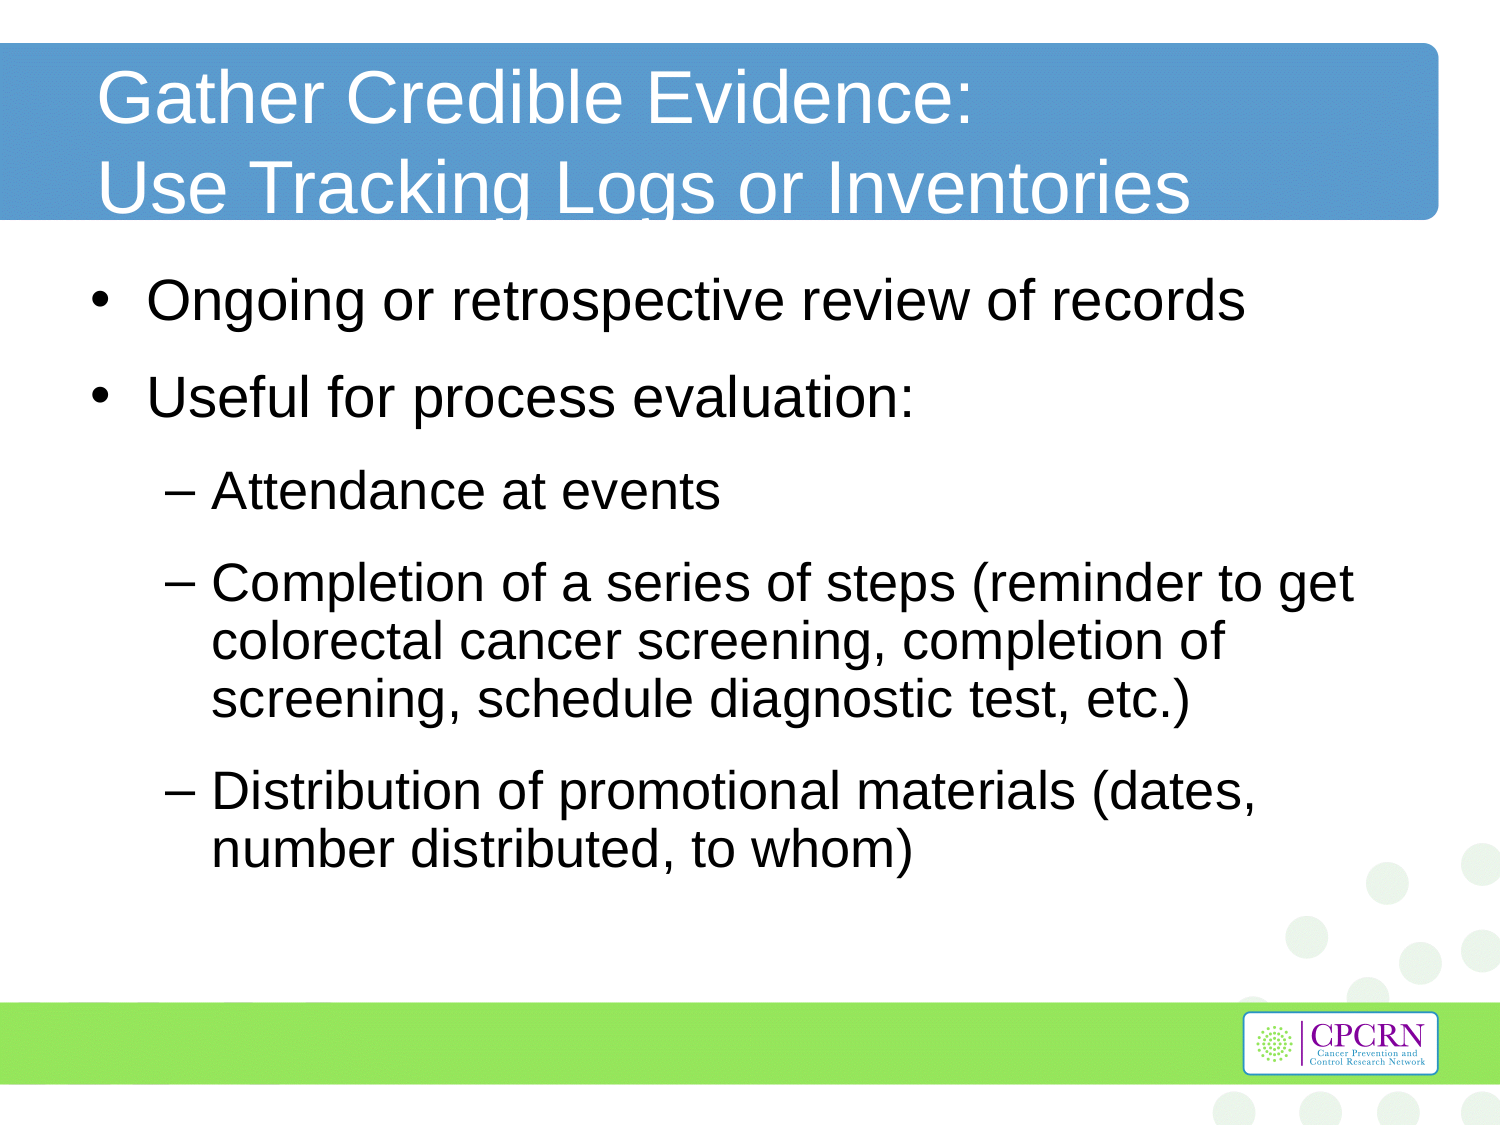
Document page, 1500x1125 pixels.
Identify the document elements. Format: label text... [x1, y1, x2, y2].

title Gather Credible Evidence: Use Tracking Logs or Inventories [81, 45, 1500, 233]
picture [0, 0, 1500, 1125]
list Ongoing or retrospective review of records Useful for process evaluation: Attendance at events Completion of a series of steps (reminder to get colorectal cancer screening, completion of screening, schedule diagnostic test, etc.) Distribution of promotional materials (dates, number distributed, to whom) [75, 262, 1425, 1005]
